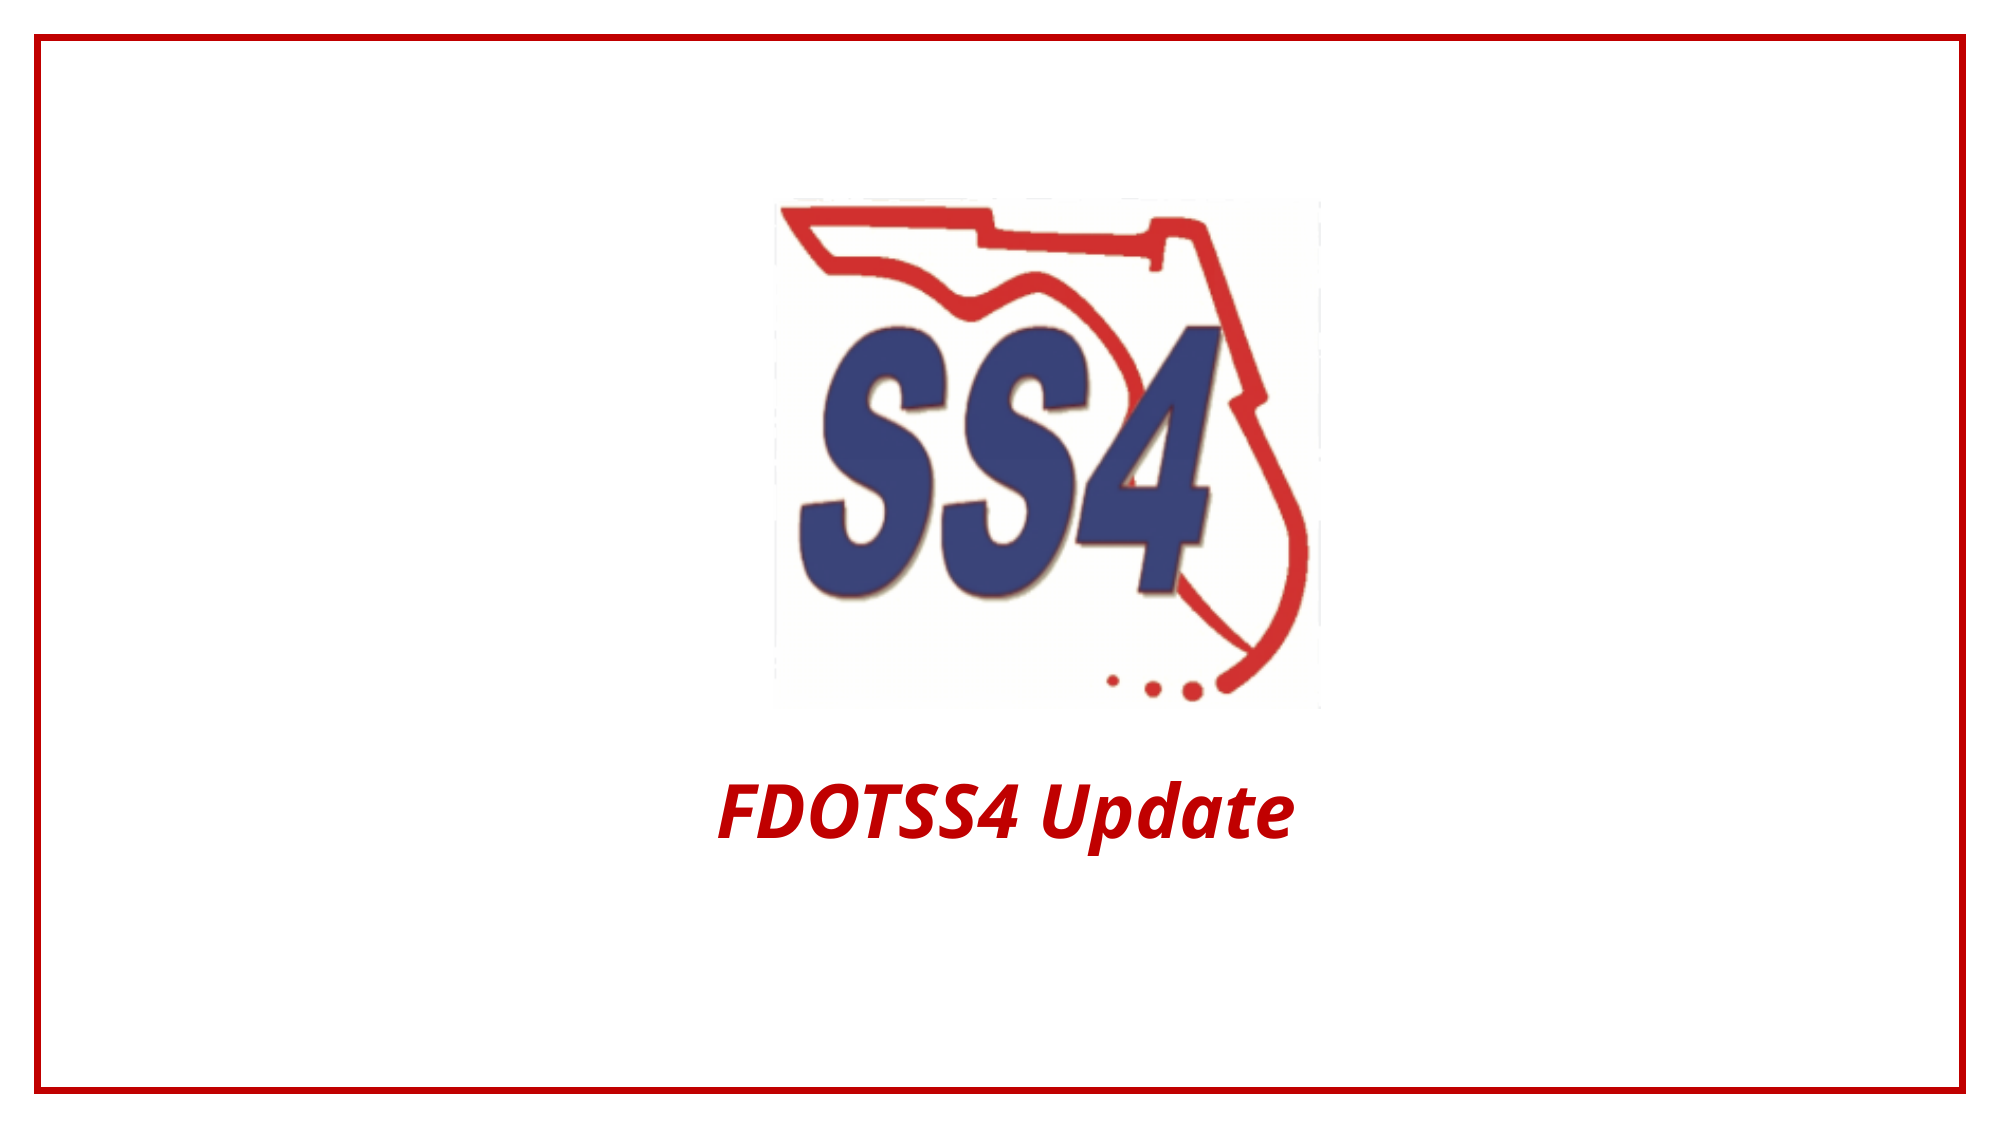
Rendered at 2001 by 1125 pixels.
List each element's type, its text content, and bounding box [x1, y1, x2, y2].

picture [773, 198, 1321, 709]
title FDOTSS4 Update [156, 752, 1857, 862]
